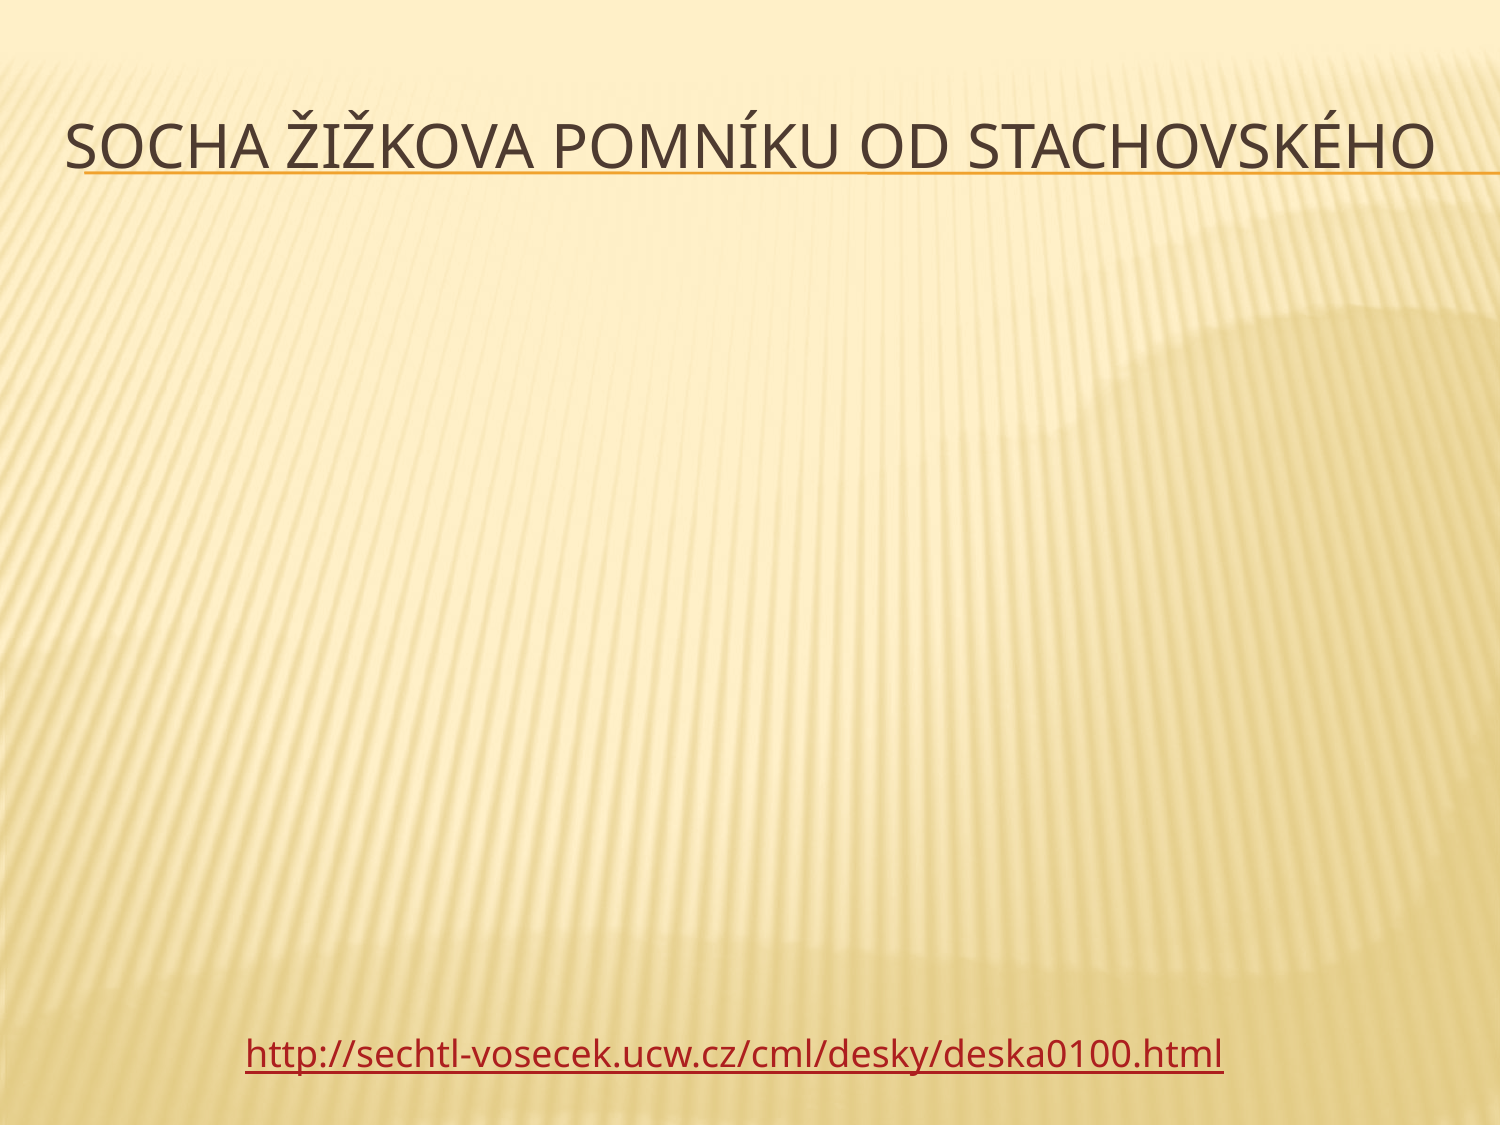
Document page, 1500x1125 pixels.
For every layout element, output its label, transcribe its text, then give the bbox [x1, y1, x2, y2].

title socha Žižkova pomníku od Stachovského [50, 75, 1475, 213]
text_box http://sechtl-vosecek.ucw.cz/cml/desky/deska0100.html [230, 1023, 1303, 1125]
